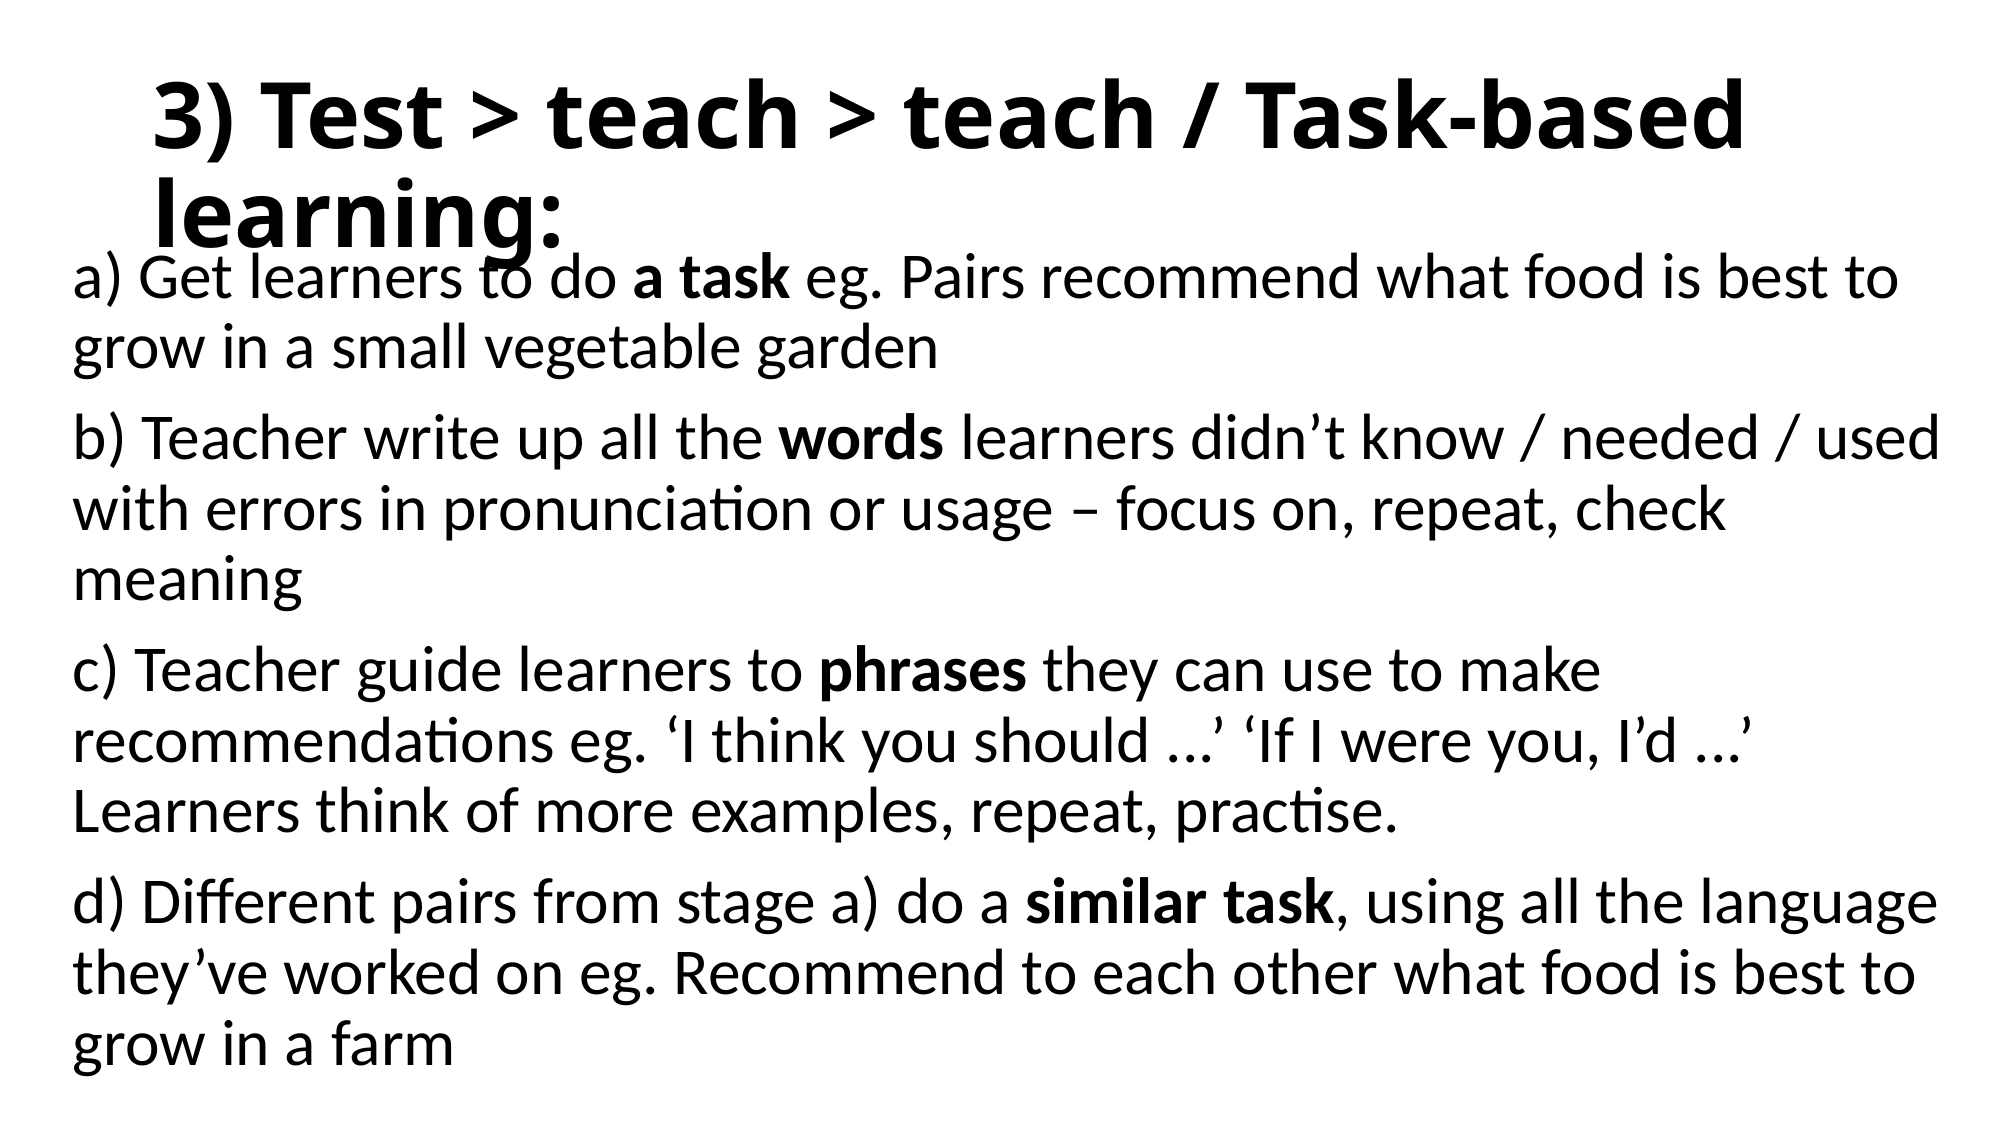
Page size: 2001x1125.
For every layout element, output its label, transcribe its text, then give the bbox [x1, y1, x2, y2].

title 3) Test > teach > teach / Task-based learning: [137, 59, 1863, 234]
list a) Get learners to do a task eg. Pairs recommend what food is best to grow in a small vegetable garden b) Teacher write up all the words learners didn’t know / needed / used with errors in pronunciation or usage – focus on, repeat, check meaning c) Teacher guide learners to phrases they can use to make recommendations eg. ‘I think you should ...’ ‘If I were you, I’d ...’ Learners think of more examples, repeat, practise. d) Different pairs from stage a) do a similar task, using all the language they’ve worked on eg. Recommend to each other what food is best to grow in a farm [57, 234, 1964, 1093]
